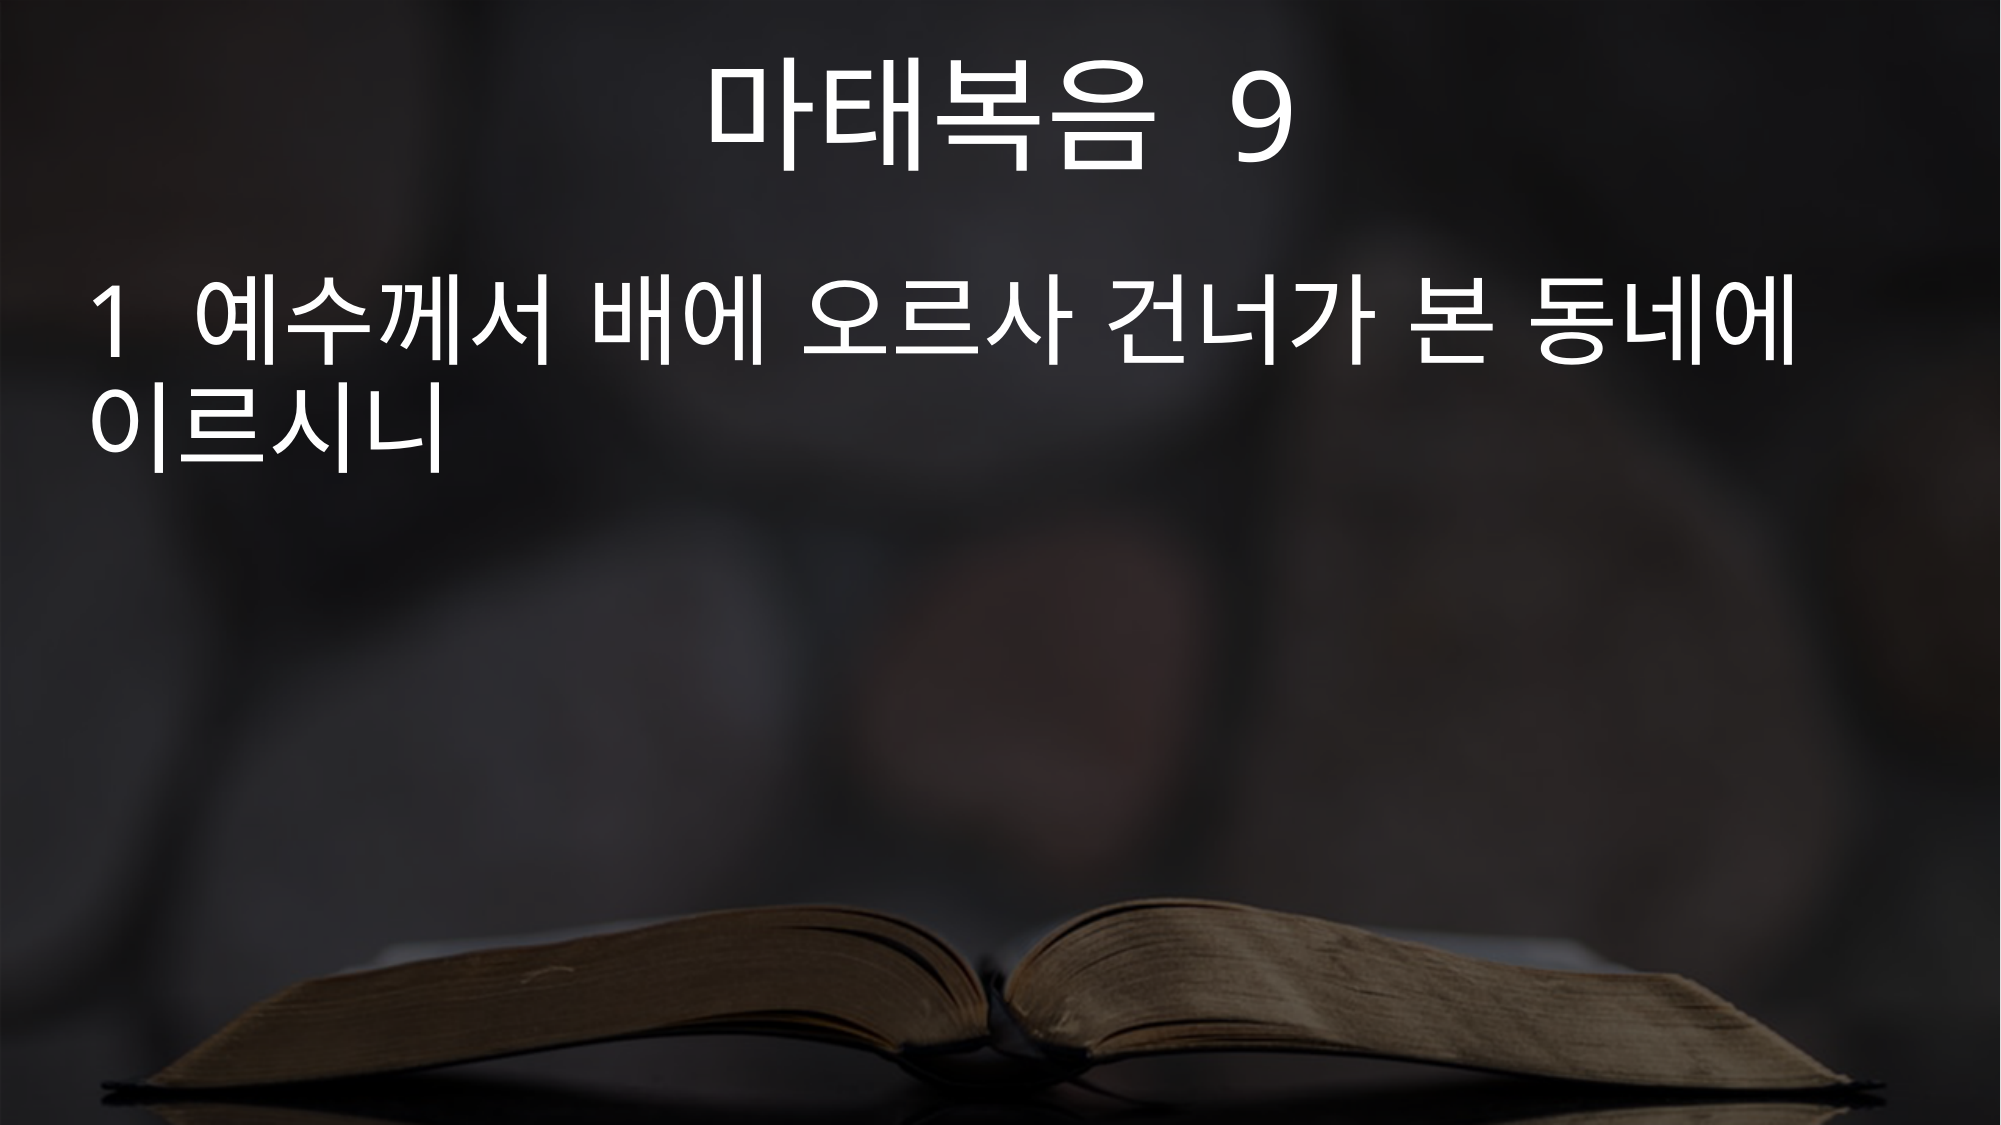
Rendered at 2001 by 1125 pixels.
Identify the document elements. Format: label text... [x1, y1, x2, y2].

list 1 예수께서 배에 오르사 건너가 본 동네에 이르시니 [69, 263, 1953, 423]
picture [0, 0, 2001, 1125]
footer 마태복음 9 [0, 32, 2000, 192]
